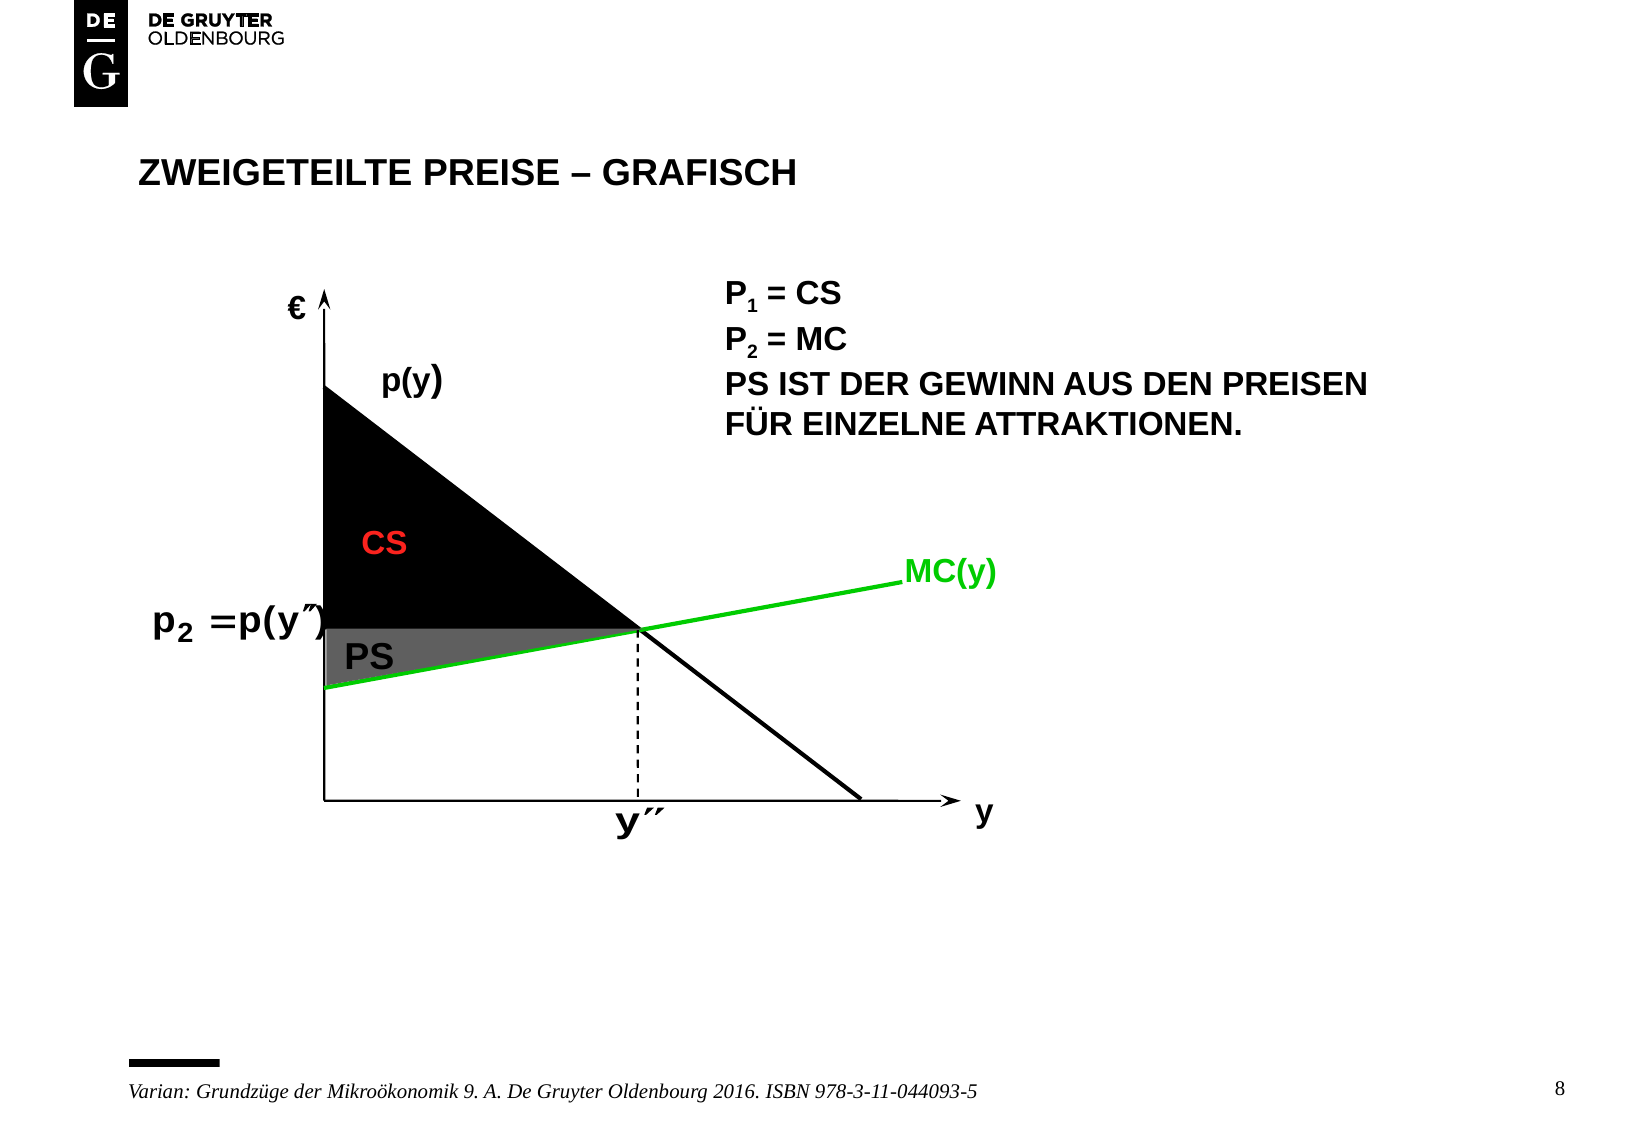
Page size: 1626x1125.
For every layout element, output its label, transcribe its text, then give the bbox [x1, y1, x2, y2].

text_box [612, 803, 666, 843]
text_box [940, 794, 960, 807]
text_box y [960, 781, 1009, 837]
text_box p(y) [365, 346, 459, 407]
text_box [322, 289, 331, 310]
slide_number 8 [1554, 1074, 1614, 1104]
text_box MC(y) [889, 541, 1013, 597]
text_box CS [346, 513, 423, 569]
text_box PS [329, 624, 410, 685]
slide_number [128, 1077, 1539, 1108]
text_box € [272, 278, 322, 334]
text_box P1 = CS P2 = MC PS IST DER GEWINN AUS DEN PREISEN FÜR EINZELNE ATTRAKTIONEN. [709, 263, 1385, 450]
text_box [410, 628, 646, 671]
text_box [324, 389, 640, 628]
title ZWEIGETEILTE PREISE – GRAFISCH [138, 147, 1565, 205]
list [152, 601, 330, 644]
